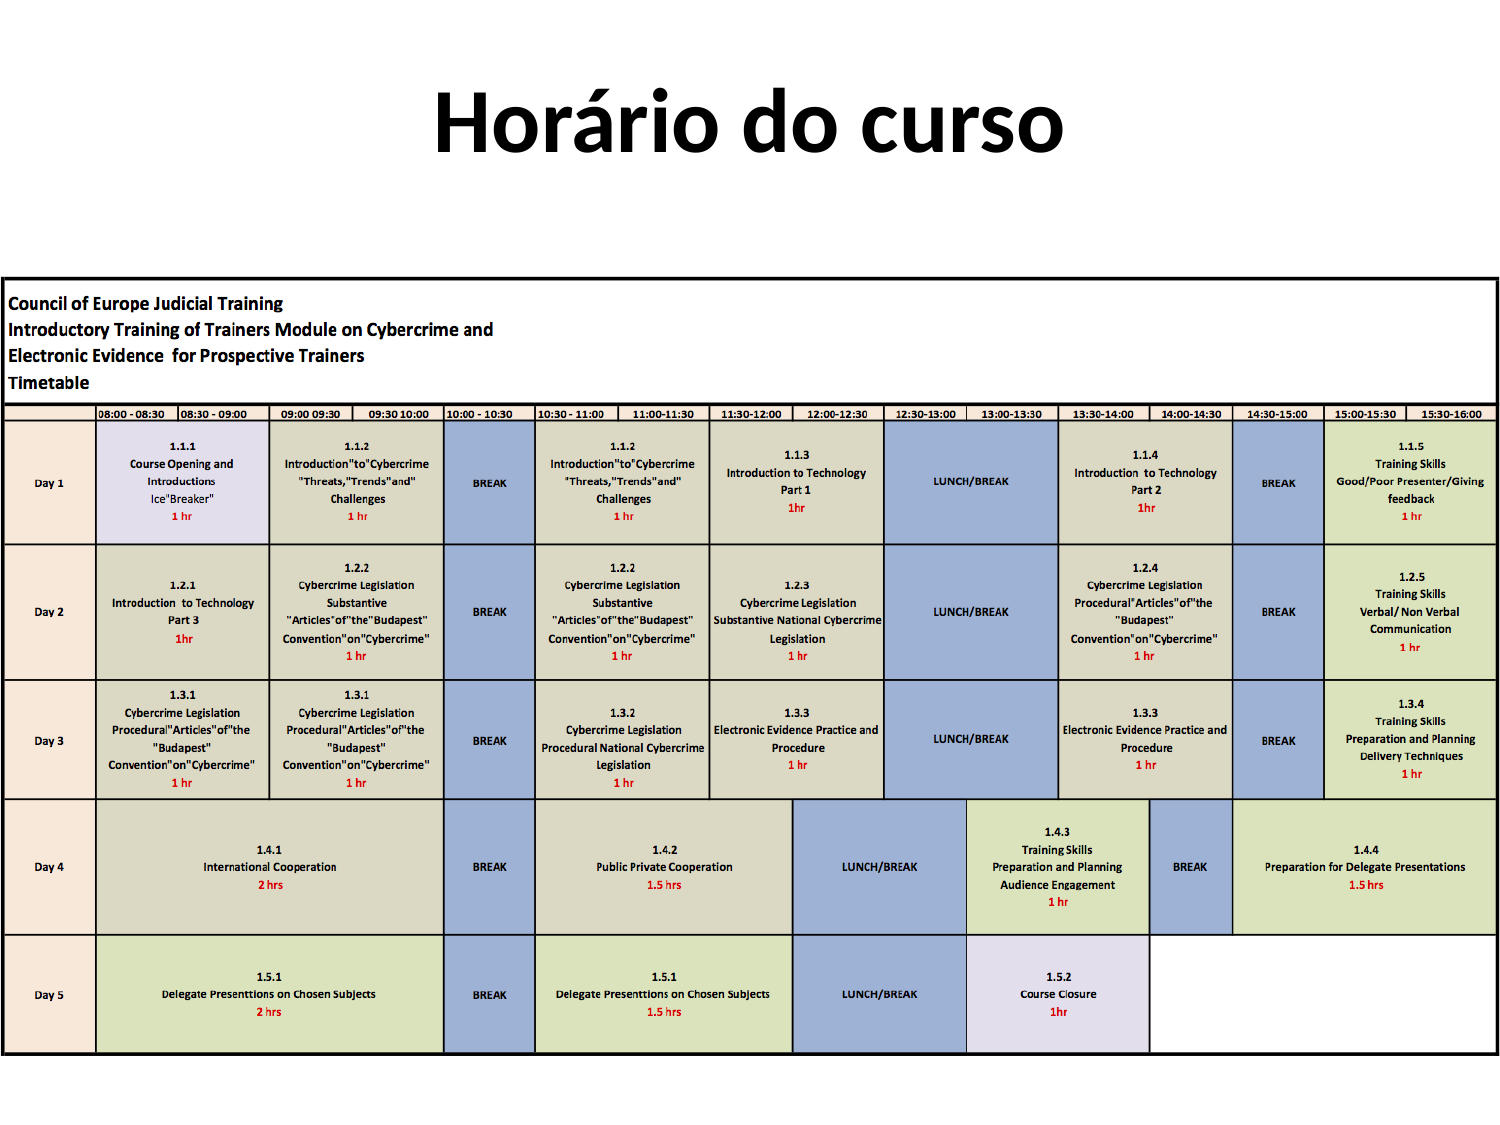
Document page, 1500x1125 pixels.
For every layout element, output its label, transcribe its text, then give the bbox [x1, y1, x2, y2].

picture [0, 276, 1500, 1061]
title Horário do curso [75, 45, 1425, 188]
